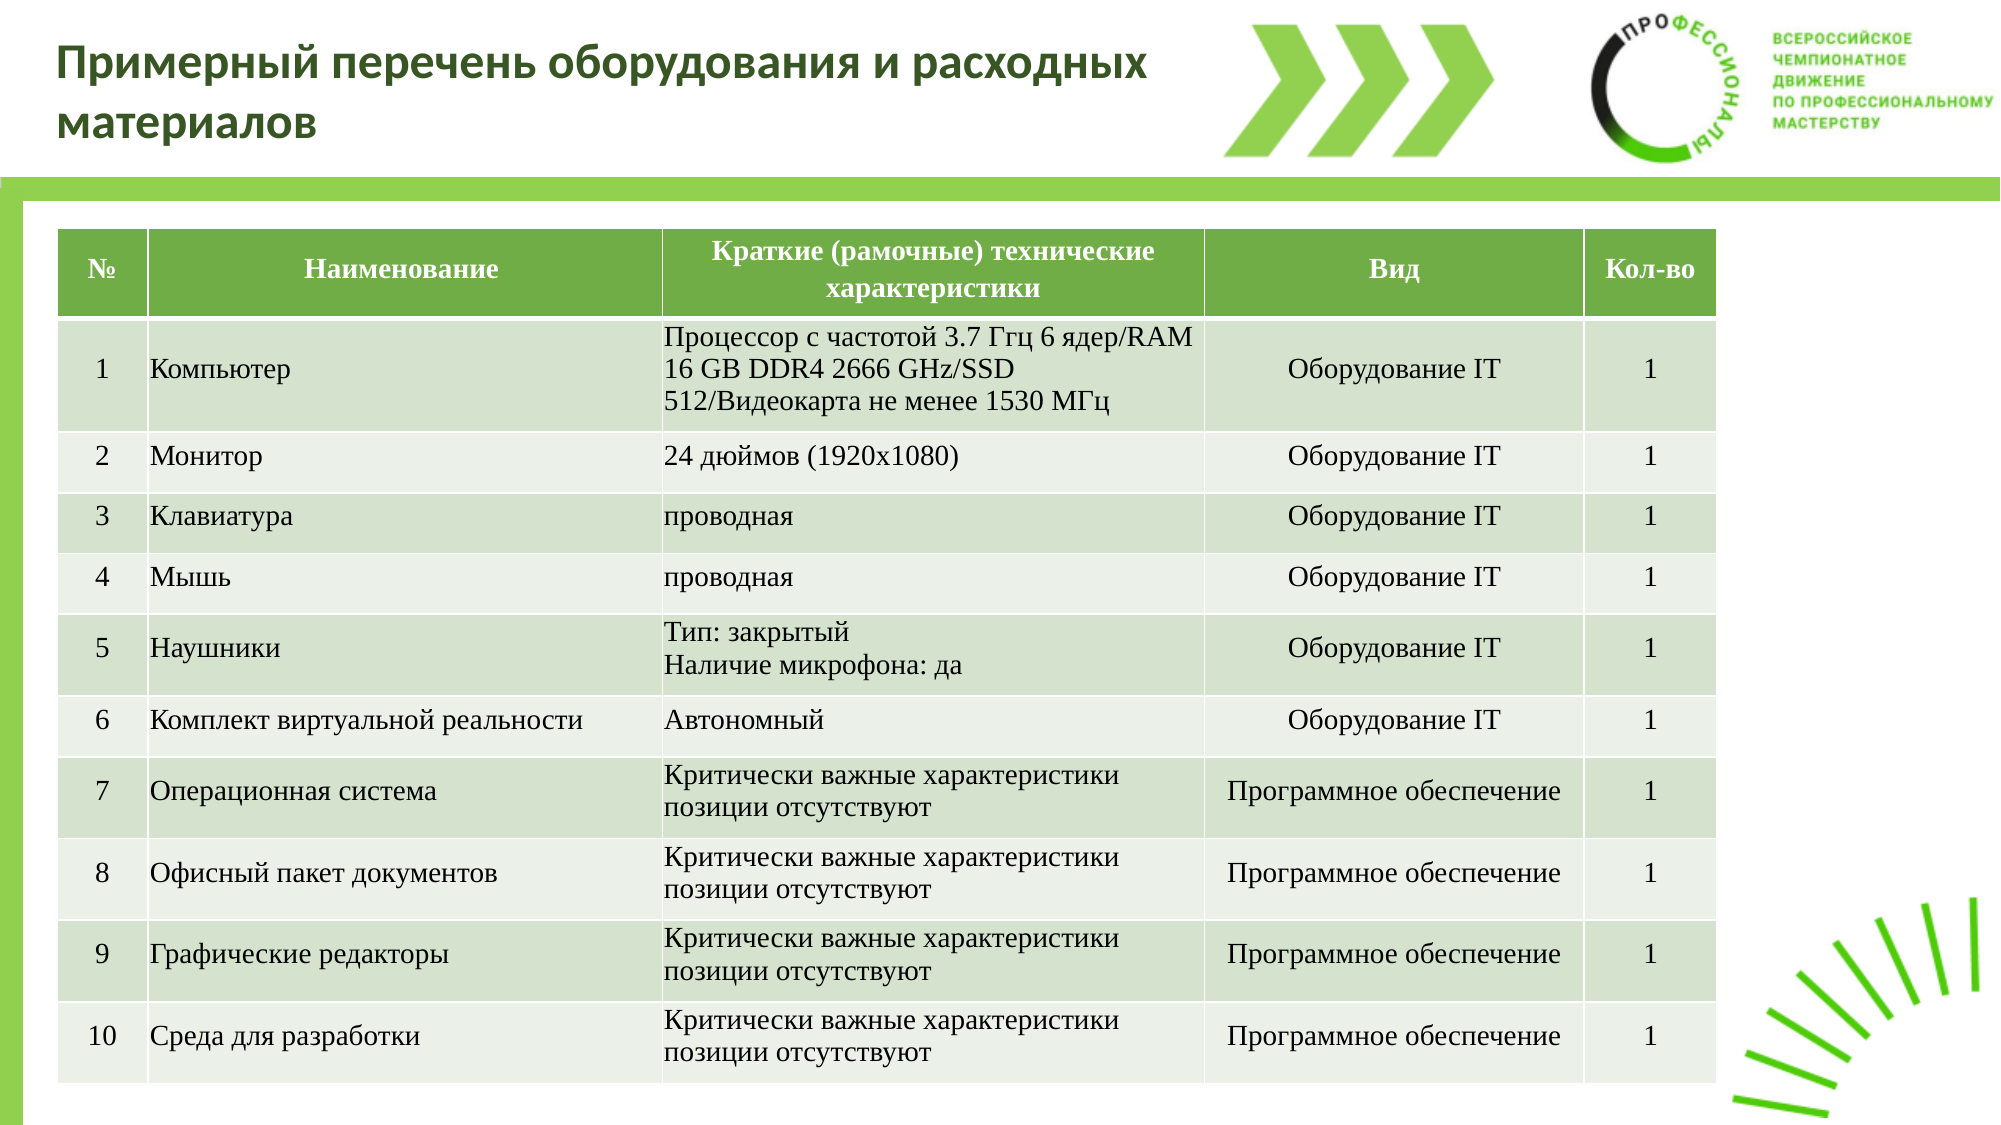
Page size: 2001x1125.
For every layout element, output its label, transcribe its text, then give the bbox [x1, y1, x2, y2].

picture [1716, 893, 2000, 1118]
table_cell Комплект виртуальной реальности [149, 697, 662, 756]
table_cell Клавиатура [149, 494, 662, 553]
table_cell 1 [58, 321, 147, 431]
table_cell Процессор с частотой 3.7 Ггц 6 ядер/RAM 16 GB DDR4 2666 GHz/SSD 512/Видеокарта не менее 1530 МГц [663, 321, 1204, 431]
table_cell 1 [1585, 554, 1716, 613]
table_cell проводная [663, 494, 1204, 553]
table_header Наименование [149, 229, 662, 316]
table_header № [58, 229, 147, 316]
table_cell Критически важные характеристики позиции отсутствуют [663, 839, 1204, 919]
table_cell 1 [1585, 615, 1716, 695]
table_cell Программное обеспечение [1205, 758, 1583, 838]
table_cell Наушники [149, 615, 662, 695]
table_cell Критически важные характеристики позиции отсутствуют [663, 758, 1204, 838]
table_cell 9 [58, 921, 147, 1001]
table_cell 1 [1585, 839, 1716, 919]
table_cell Программное обеспечение [1205, 921, 1583, 1001]
picture [1210, 11, 2000, 167]
table_cell 7 [58, 758, 147, 838]
table_cell Автономный [663, 697, 1204, 756]
table_cell 1 [1585, 321, 1716, 431]
table_cell 2 [58, 433, 147, 492]
table_header Вид [1205, 229, 1583, 316]
table_cell Оборудование IT [1205, 697, 1583, 756]
table_cell Оборудование IT [1205, 554, 1583, 613]
table_cell 24 дюймов (1920x1080) [663, 433, 1204, 492]
table_cell Монитор [149, 433, 662, 492]
table_cell Офисный пакет документов [149, 839, 662, 919]
table_cell Программное обеспечение [1205, 839, 1583, 919]
text_box Примерный перечень оборудования и расходных материалов [40, 22, 1174, 156]
table_cell 1 [1585, 433, 1716, 492]
table_cell 1 [1585, 758, 1716, 838]
table_cell 5 [58, 615, 147, 695]
table_cell Оборудование IT [1205, 433, 1583, 492]
table_cell 1 [1585, 1003, 1711, 1083]
table_cell Критически важные характеристики позиции отсутствуют [663, 1003, 1204, 1083]
table_cell 6 [58, 697, 147, 756]
table_cell Критически важные характеристики позиции отсутствуют [663, 921, 1204, 1001]
table_cell Оборудование IT [1205, 494, 1583, 553]
table_cell Тип: закрытый Наличие микрофона: да [663, 615, 1204, 695]
table_cell проводная [663, 554, 1204, 613]
table_cell Компьютер [149, 321, 662, 431]
table_cell 10 [58, 1003, 147, 1083]
table_cell 1 [1585, 697, 1716, 756]
table_cell 1 [1585, 494, 1716, 553]
table_cell Операционная система [149, 758, 662, 838]
table_cell 8 [58, 839, 147, 919]
table_cell Среда для разработки [149, 1003, 662, 1083]
table_cell Графические редакторы [149, 921, 662, 1001]
table_cell Оборудование IT [1205, 615, 1583, 695]
table_cell 1 [1585, 921, 1711, 1001]
table_cell Программное обеспечение [1205, 1003, 1583, 1083]
picture [0, 177, 2000, 1125]
table_header Кол-во [1585, 229, 1716, 316]
table_cell Мышь [149, 554, 662, 613]
table_cell 4 [58, 554, 147, 613]
table_header Краткие (рамочные) технические характеристики [663, 229, 1204, 316]
table_cell 3 [58, 494, 147, 553]
table_cell Оборудование IT [1205, 321, 1583, 431]
